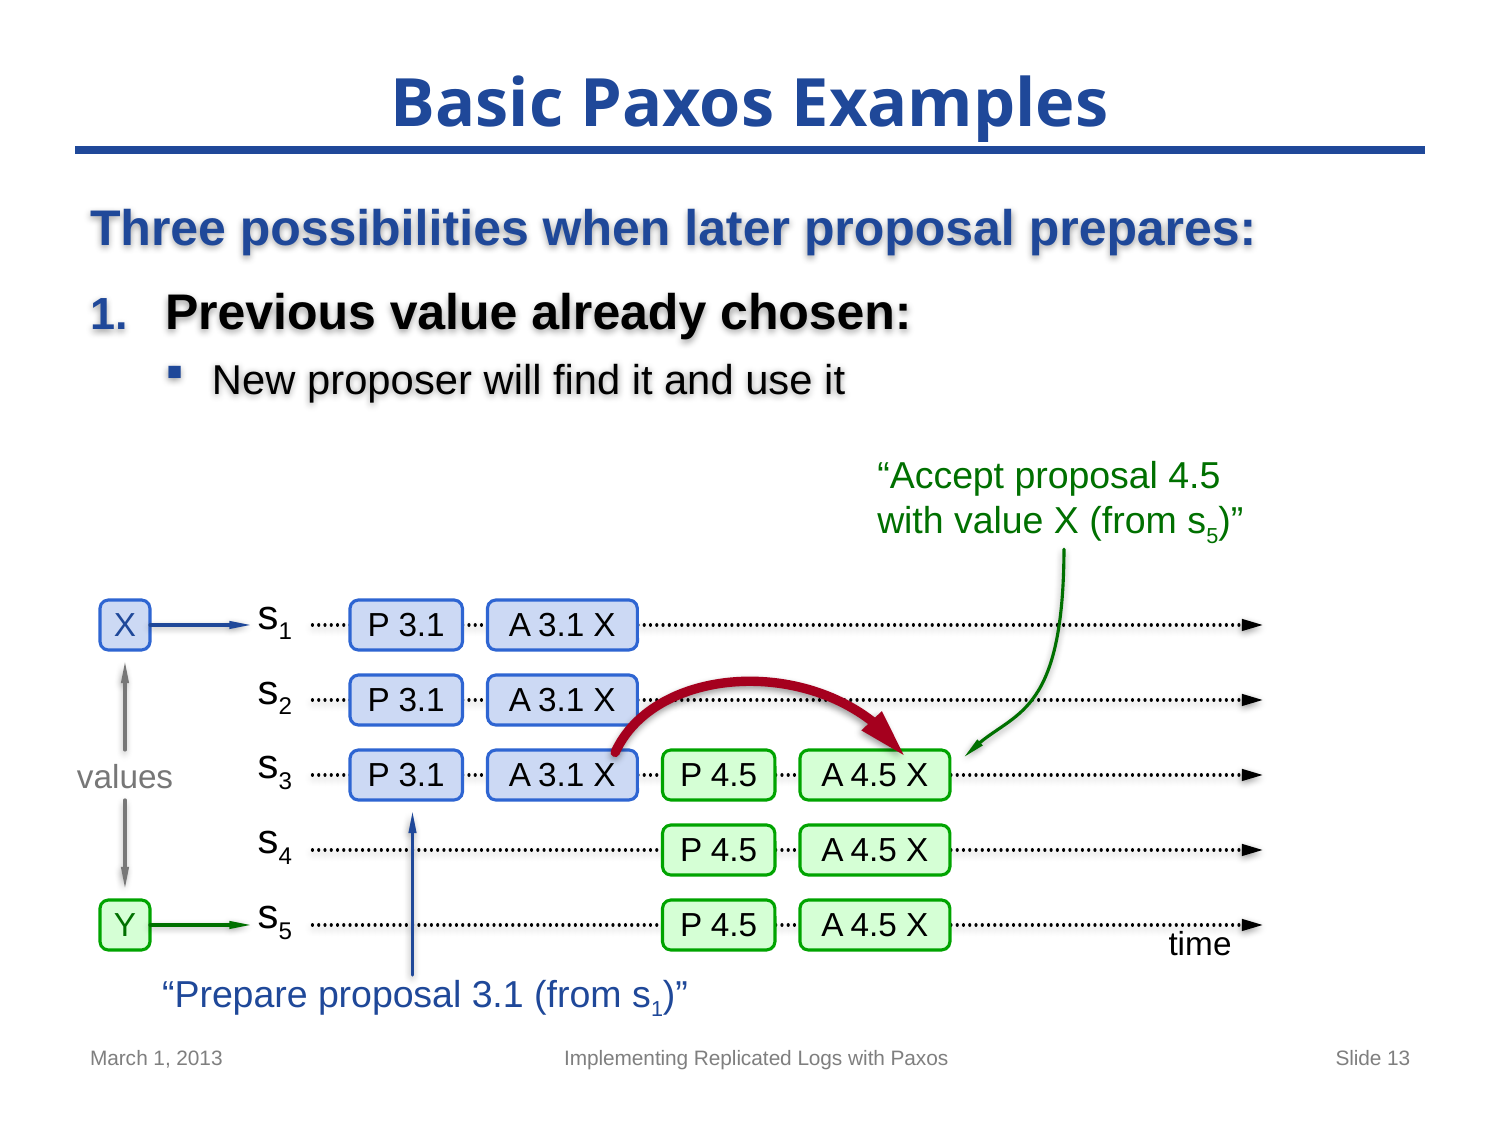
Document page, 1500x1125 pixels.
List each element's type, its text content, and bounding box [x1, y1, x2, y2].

text_box time [1149, 934, 1250, 963]
text_box A 3.1 X [485, 709, 640, 728]
text_box “Prepare proposal 3.1 (from s1)” [124, 962, 725, 1029]
text_box X [97, 597, 153, 653]
text_box “Accept proposal 4.5 with value X (from s5)” [862, 443, 1263, 555]
text_box P 3.1 [347, 709, 465, 728]
text_box [613, 709, 904, 756]
text_box P 3.1 [347, 747, 465, 774]
text_box A 4.5 X [797, 747, 953, 774]
text_box s4 [237, 812, 313, 869]
text_box P 3.1 [347, 634, 465, 653]
text_box [964, 709, 1028, 757]
text_box s3 [237, 737, 313, 794]
text_box P 3.1 [347, 597, 465, 624]
text_box A 4.5 X [797, 934, 953, 953]
text_box s2 [237, 662, 313, 720]
text_box P 4.5 [660, 897, 778, 924]
text_box values [62, 754, 188, 795]
text_box A 4.5 X [797, 784, 953, 803]
text_box [992, 634, 1060, 699]
text_box s5 [237, 887, 313, 944]
text_box P 3.1 [347, 784, 465, 803]
text_box P 3.1 [347, 672, 465, 699]
text_box A 3.1 X [485, 747, 640, 774]
list Three possibilities when later proposal prepares: Previous value already chosen: New proposer will find it and use it [73, 185, 1427, 440]
text_box A 3.1 X [485, 784, 640, 803]
slide_number Slide 13 [1074, 1037, 1425, 1103]
text_box Y [97, 897, 153, 953]
title Basic Paxos Examples [75, 50, 1425, 150]
text_box P 4.5 [660, 784, 778, 803]
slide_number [75, 1037, 425, 1103]
text_box A 3.1 X [485, 672, 640, 699]
text_box A 4.5 X [797, 822, 953, 849]
text_box A 3.1 X [485, 634, 640, 653]
text_box P 4.5 [660, 859, 778, 878]
text_box P 4.5 [660, 759, 778, 774]
text_box P 4.5 [660, 822, 778, 849]
footer Implementing Replicated Logs with Paxos [474, 1037, 1038, 1103]
text_box A 3.1 X [485, 597, 640, 624]
text_box s1 [237, 587, 313, 645]
text_box P 4.5 [660, 934, 778, 953]
text_box A 4.5 X [797, 897, 953, 924]
text_box [668, 680, 840, 699]
text_box [1028, 547, 1067, 624]
text_box A 4.5 X [797, 859, 953, 878]
